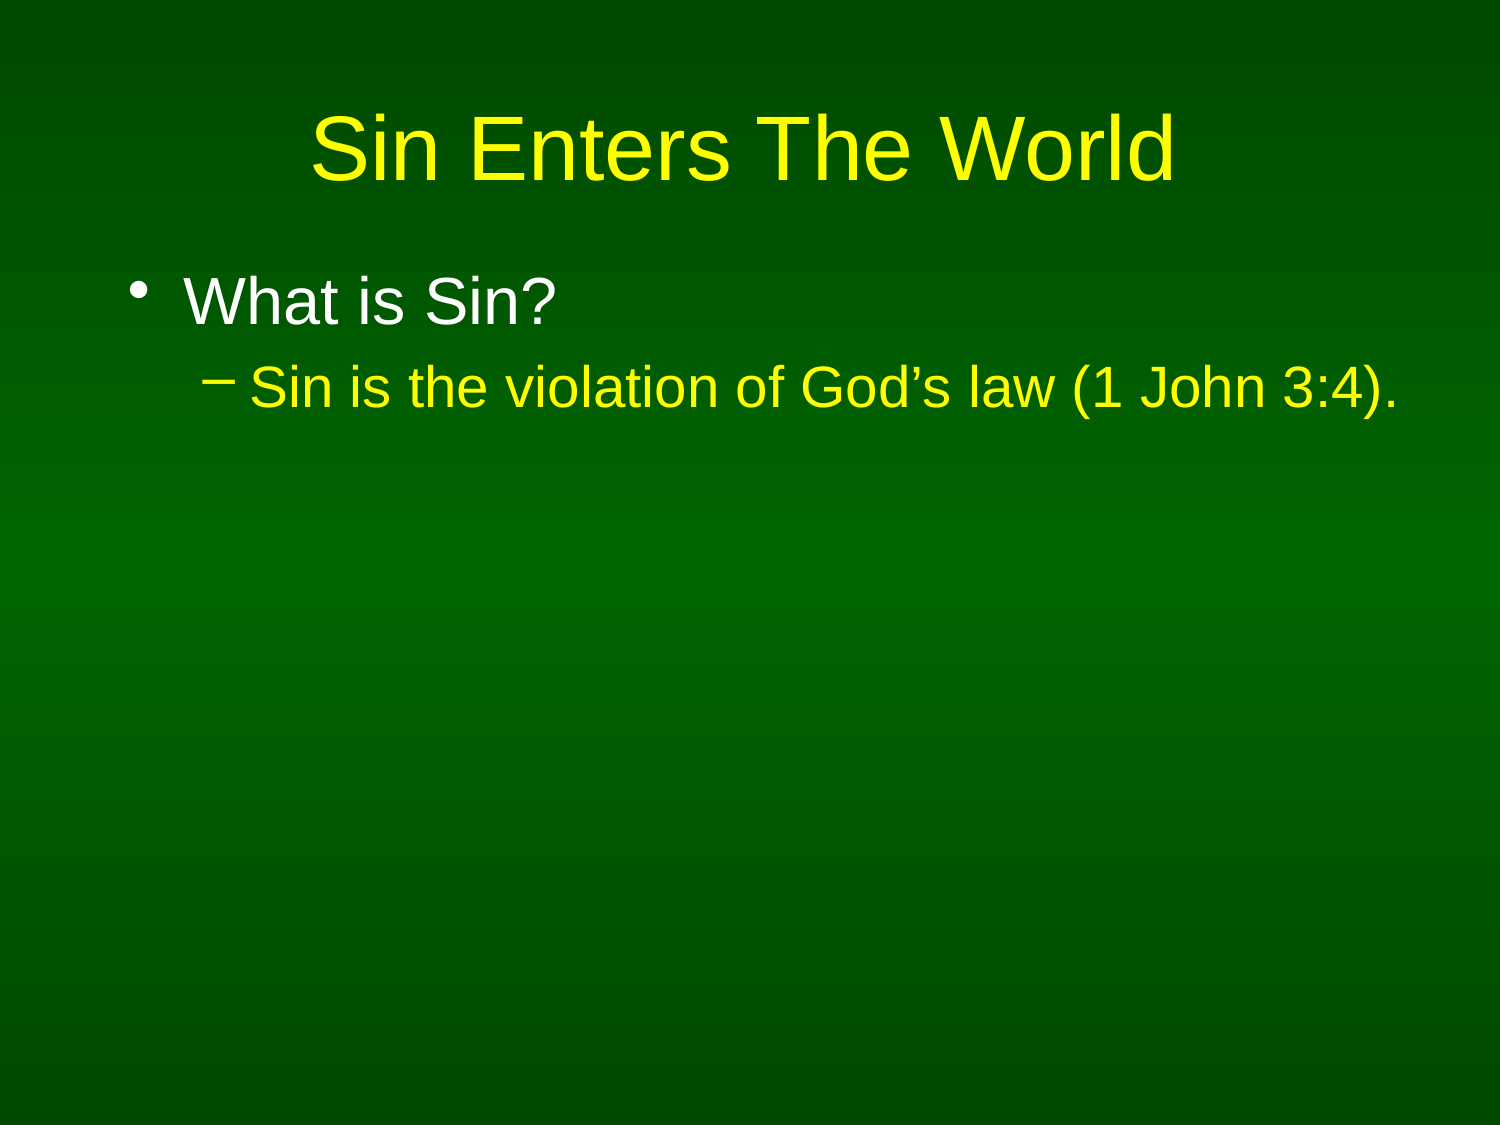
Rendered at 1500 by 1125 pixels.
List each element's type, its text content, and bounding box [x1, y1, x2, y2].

list What is Sin? Sin is the violation of God’s law (1 John 3:4). [112, 249, 1450, 700]
title Sin Enters The World [50, 50, 1438, 238]
